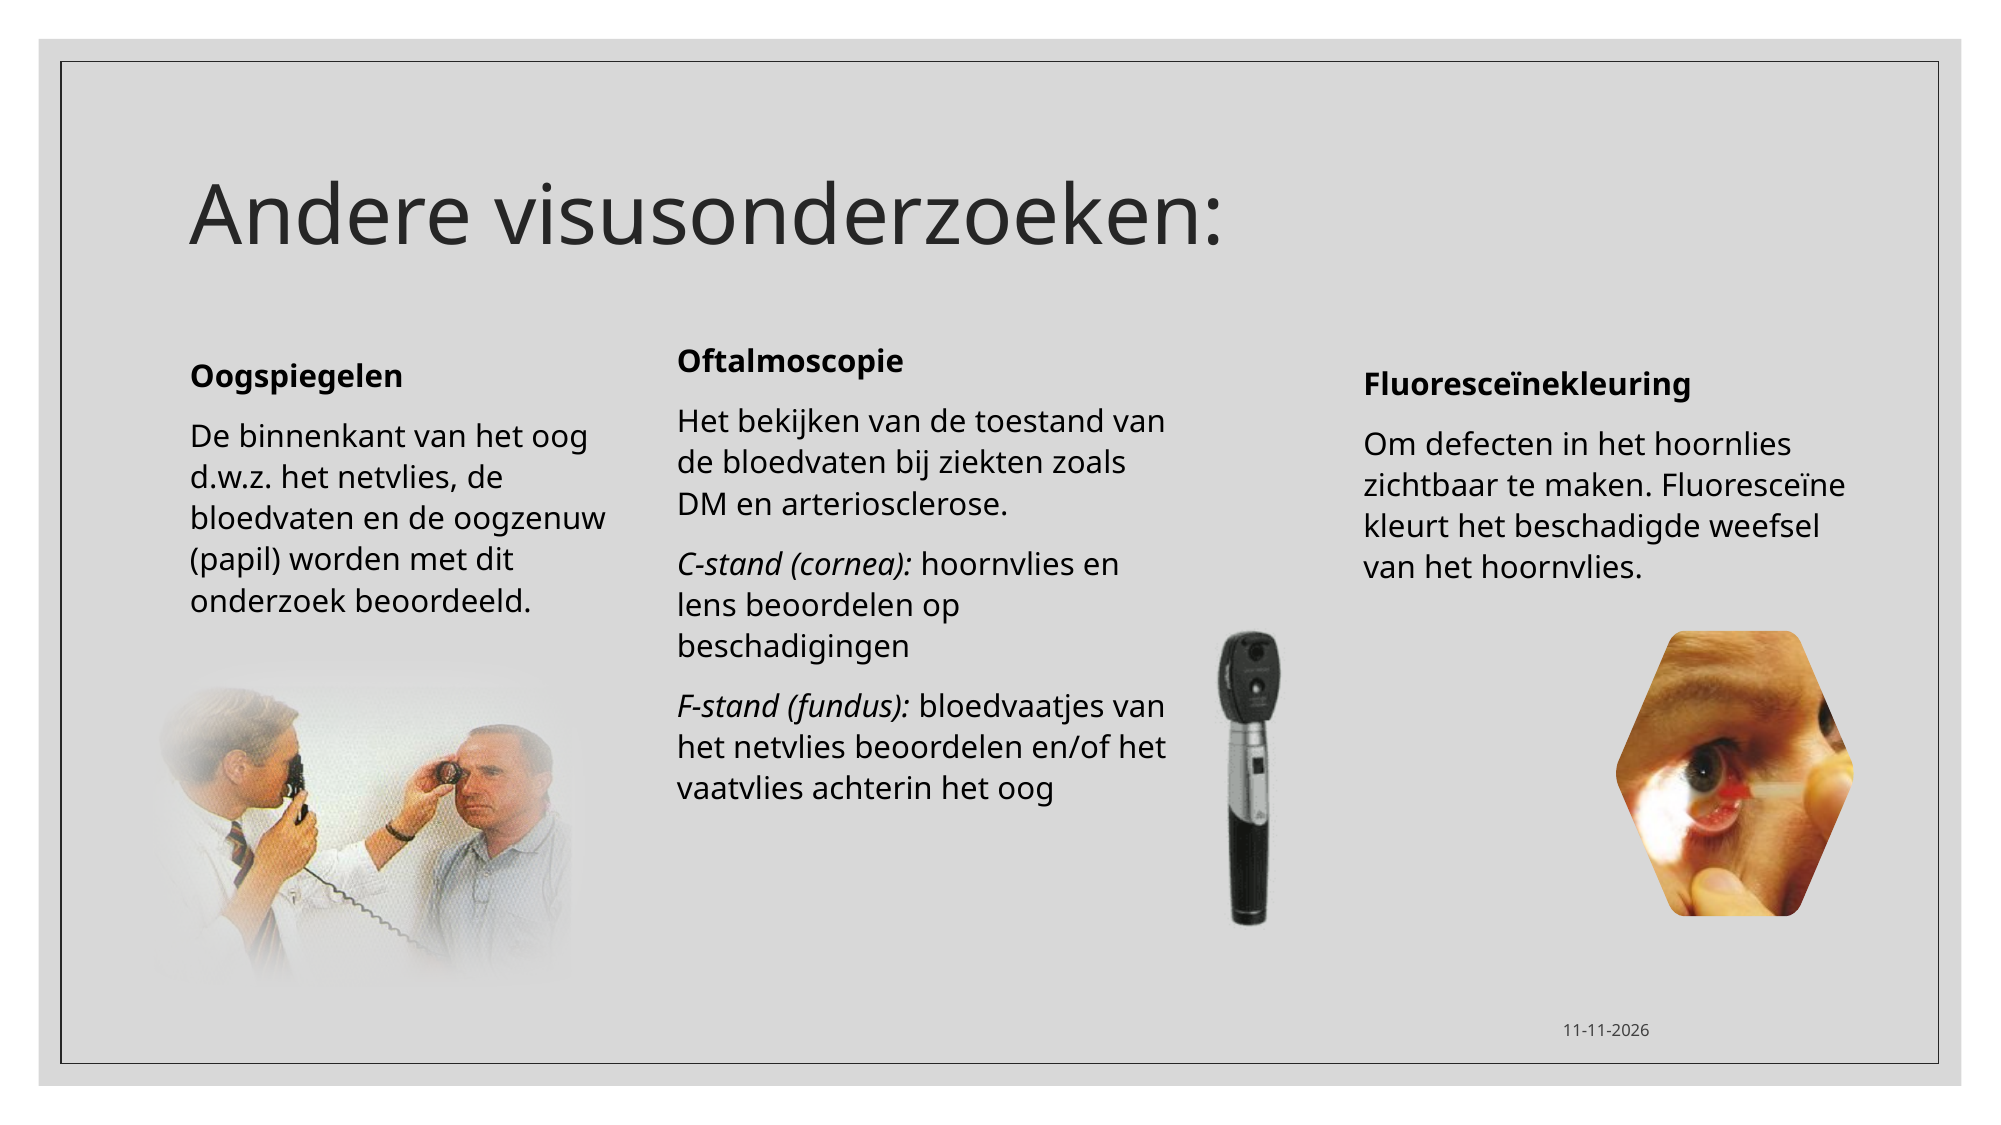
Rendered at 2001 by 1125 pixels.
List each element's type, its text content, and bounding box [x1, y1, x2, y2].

list Oftalmoscopie Het bekijken van de toestand van de bloedvaten bij ziekten zoals DM en arteriosclerose. C-stand (cornea): hoornvlies en lens beoordelen op beschadigingen F-stand (fundus): bloedvaatjes van het netvlies beoordelen en/of het vaatvlies achterin het oog [661, 330, 1191, 946]
picture [134, 642, 604, 990]
list Oogspiegelen De binnenkant van het oog d.w.z. het netvlies, de bloedvaten en de oogzenuw (papil) worden met dit onderzoek beoordeeld. [174, 345, 650, 1005]
picture [1616, 630, 1854, 917]
text_box Fluoresceïnekleuring Om defecten in het hoornlies zichtbaar te maken. Fluoresceïne kleurt het beschadigde weefsel van het hoornvlies. [1348, 352, 1877, 968]
title Andere visusonderzoeken: [174, 105, 1825, 331]
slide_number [1190, 990, 1665, 1050]
picture [1090, 627, 1409, 930]
